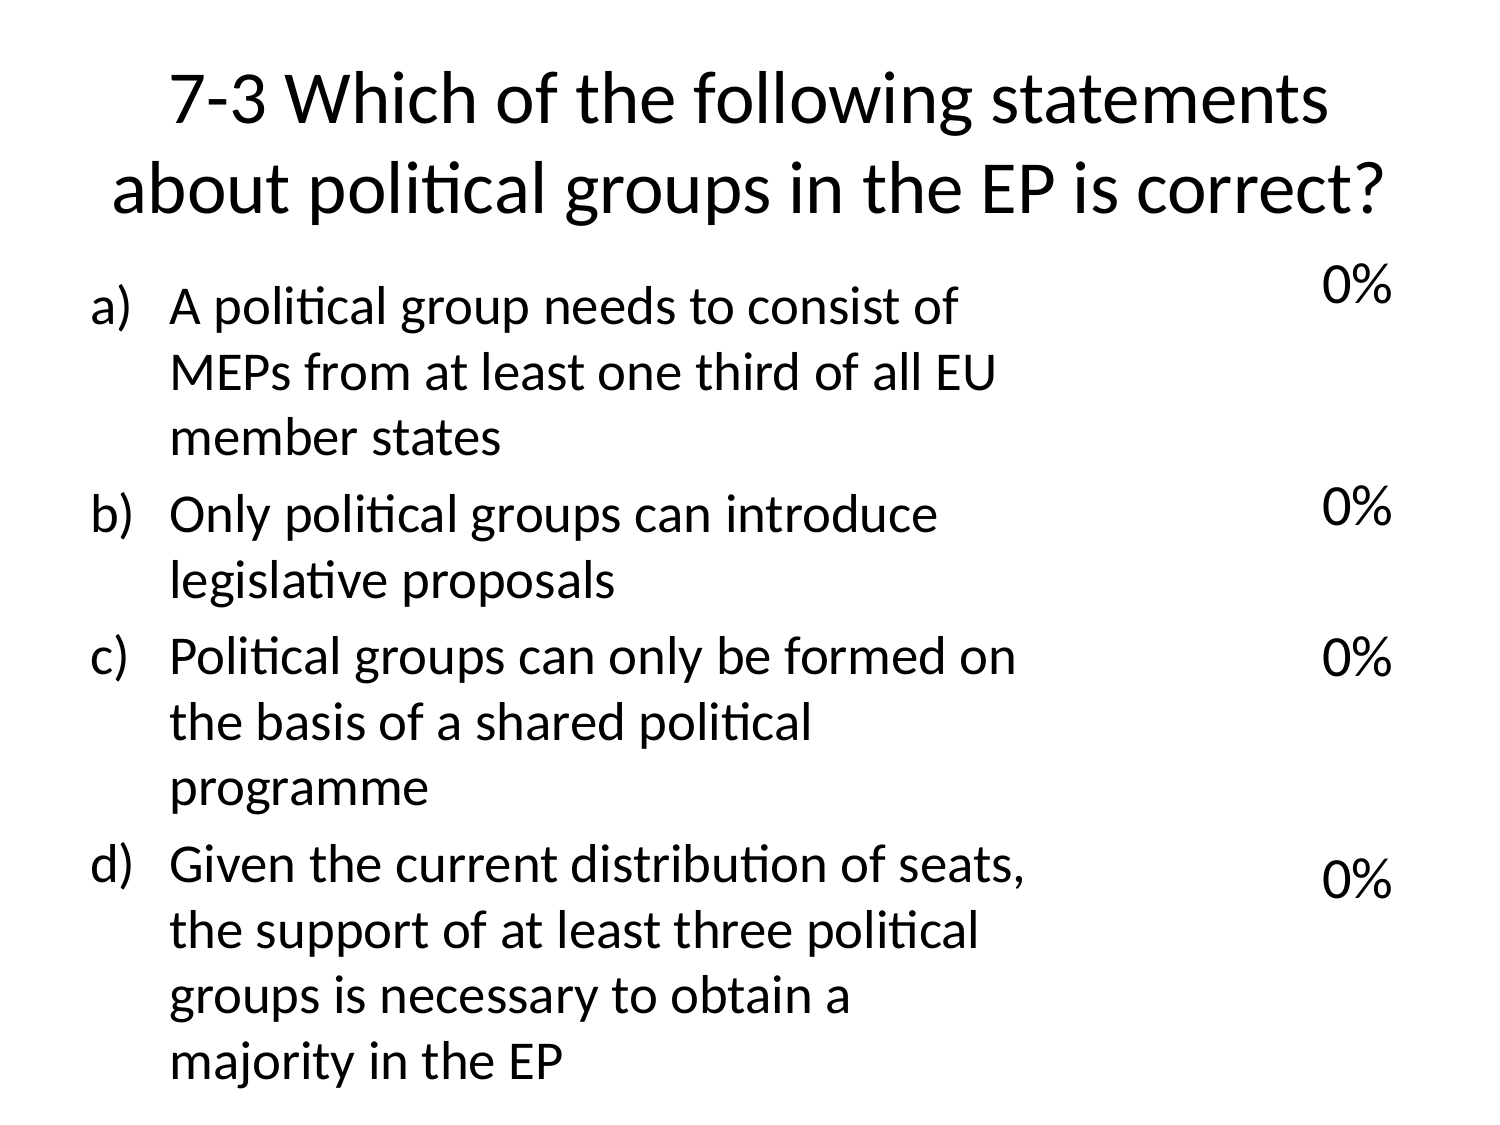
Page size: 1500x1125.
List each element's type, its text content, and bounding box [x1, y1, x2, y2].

title 7-3 Which of the following statements about political groups in the EP is correct? [74, 37, 1426, 241]
list 0% 0% 0% 0% [1124, 237, 1409, 981]
list A political group needs to consist of MEPs from at least one third of all EU member states Only political groups can introduce legislative proposals Political groups can only be formed on the basis of a shared political programme Given the current distribution of seats, the support of at least three political groups is necessary to obtain a majority in the EP [74, 262, 1063, 1101]
